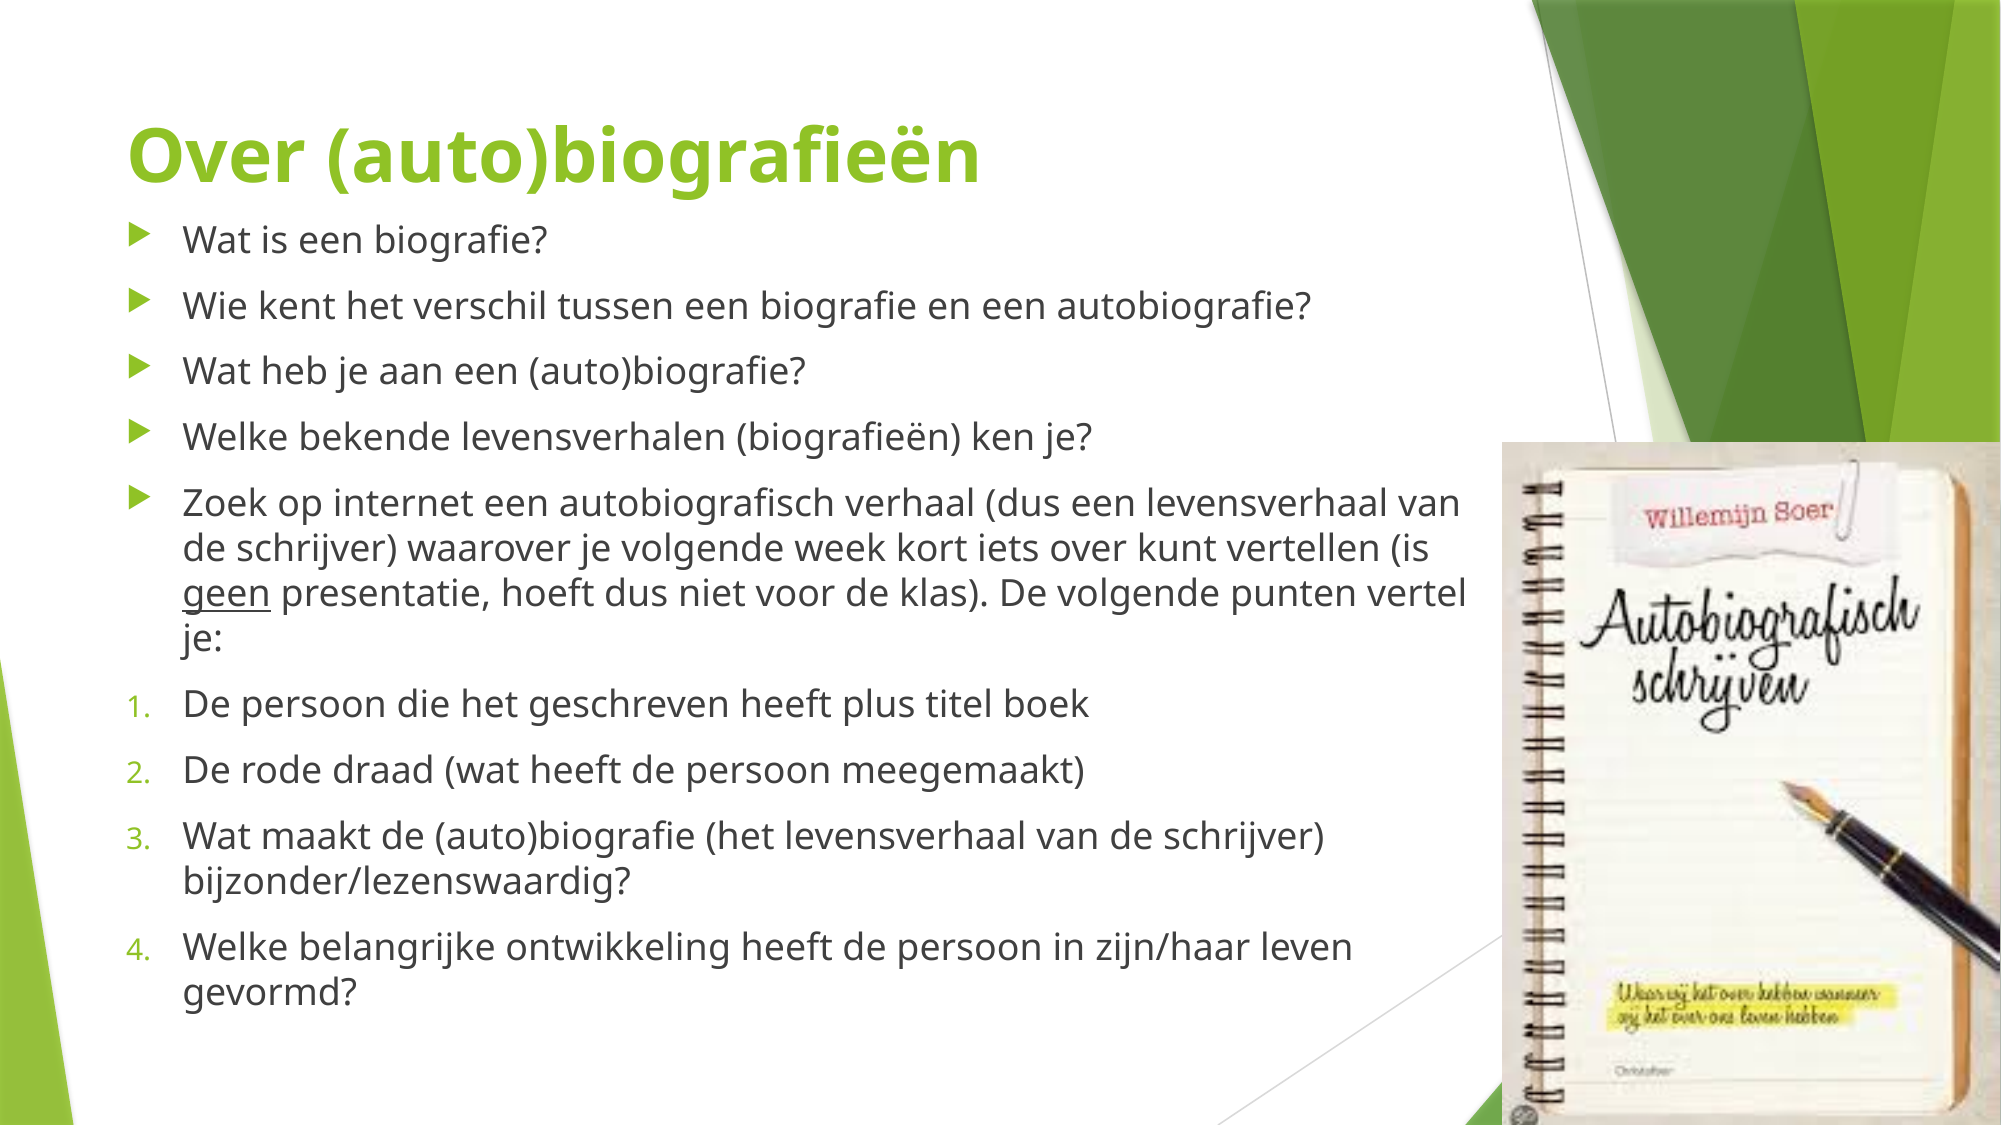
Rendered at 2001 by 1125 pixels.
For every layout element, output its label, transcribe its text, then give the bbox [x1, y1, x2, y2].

picture [1502, 442, 2000, 1125]
title Over (auto)biografieën [111, 99, 1522, 208]
list Wat is een biografie? Wie kent het verschil tussen een biografie en een autobiografie? Wat heb je aan een (auto)biografie? Welke bekende levensverhalen (biografieën) ken je? Zoek op internet een autobiografisch verhaal (dus een levensverhaal van de schrijver) waarover je volgende week kort iets over kunt vertellen (is geen presentatie, hoeft dus niet voor de klas). De volgende punten vertel je: De persoon die het geschreven heeft plus titel boek De rode draad (wat heeft de persoon meegemaakt) Wat maakt de (auto)biografie (het levensverhaal van de schrijver) bijzonder/lezenswaardig? Welke belangrijke ontwikkeling heeft de persoon in zijn/haar leven gevormd? [111, 208, 1522, 1125]
